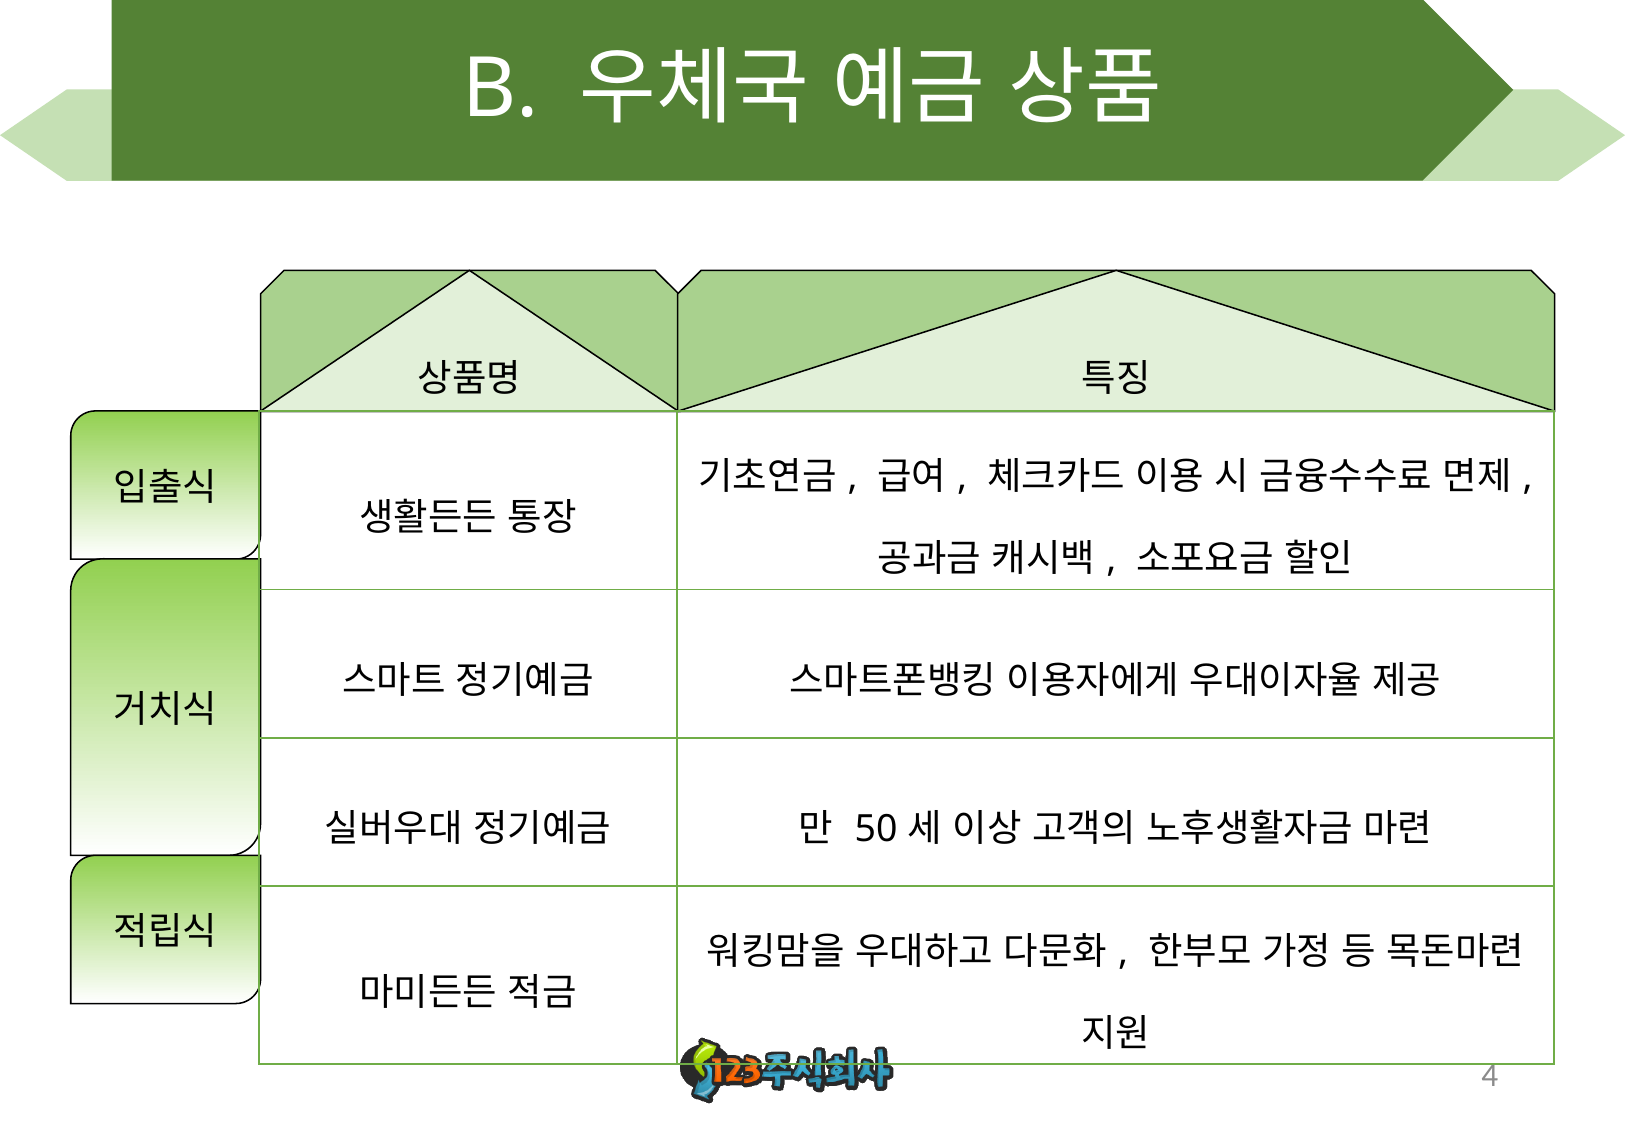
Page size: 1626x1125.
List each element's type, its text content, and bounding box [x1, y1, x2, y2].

text_box [259, 269, 468, 410]
table_cell 스마트폰뱅킹 이용자에게 우대이자율 제공 [678, 590, 1553, 737]
text_box [1119, 269, 1556, 410]
table_cell 스마트 정기예금 [260, 590, 676, 737]
table_header 기초연금, 급여, 체크카드 이용 시 금융수수료 면제, 공과금 캐시백, 소포요금 할인 [678, 412, 1553, 589]
table_cell 워킹맘을 우대하고 다문화, 한부모 가정 등 목돈마련 지원 [678, 887, 1553, 1063]
text_box [676, 269, 1113, 410]
text_box 특징 [678, 269, 1556, 411]
slide_number 4 [1147, 1065, 1514, 1103]
table_cell 마미든든 적금 [260, 887, 676, 1063]
picture [669, 1065, 903, 1113]
text_box 상품명 [260, 269, 676, 410]
text_box 적립식 [69, 854, 258, 1005]
table_cell 만 50세 이상 고객의 노후생활자금 마련 [678, 739, 1553, 885]
table_cell 실버우대 정기예금 [260, 739, 676, 885]
text_box [471, 269, 678, 407]
table_header 생활든든 통장 [260, 412, 676, 589]
title B. 우체국 예금 상품 [0, 0, 1625, 181]
text_box 입출식 [69, 409, 259, 561]
text_box 거치식 [69, 557, 258, 857]
